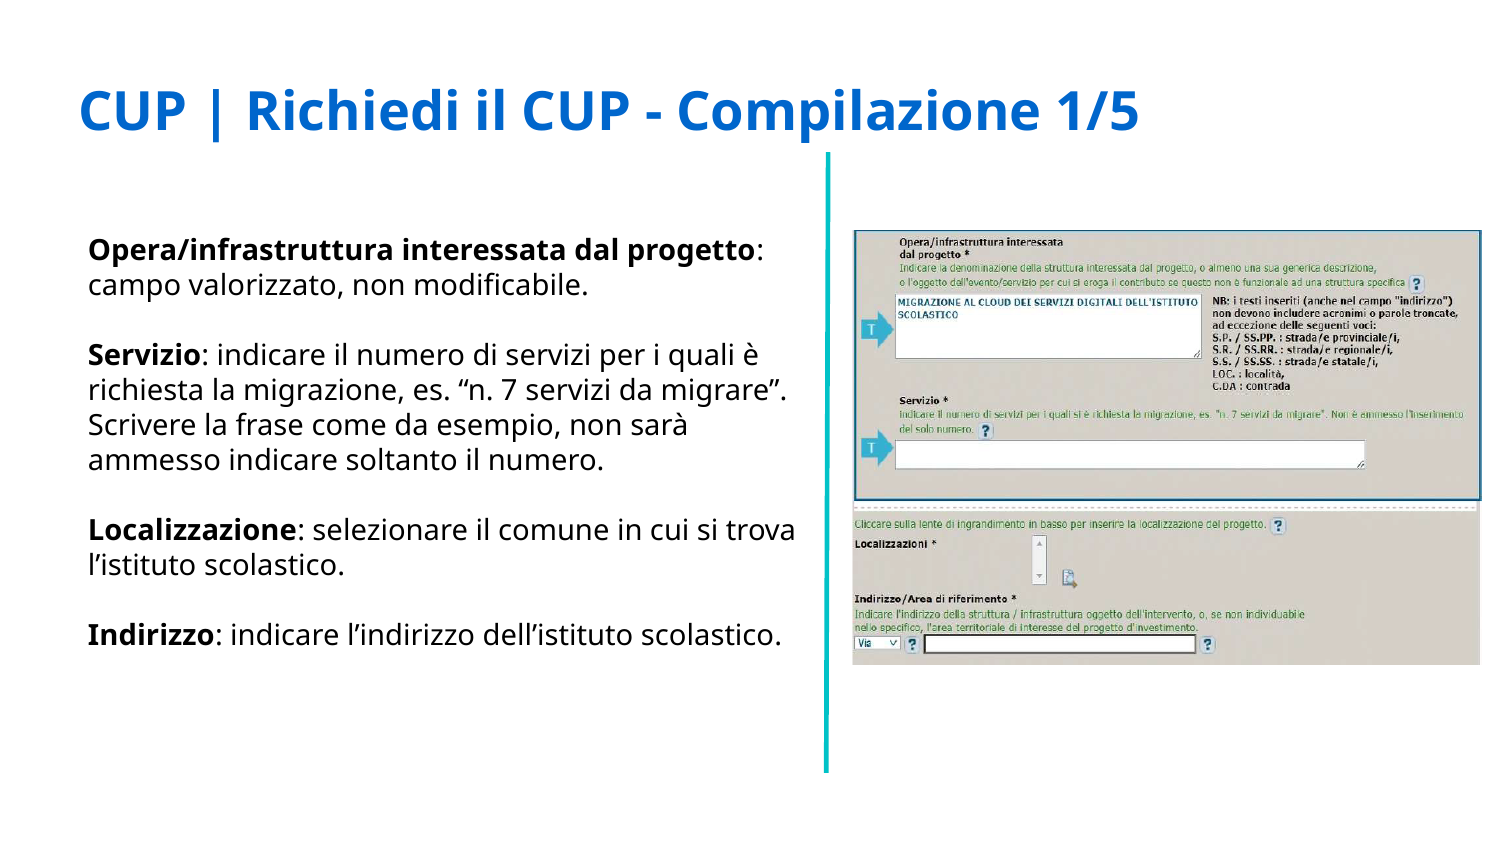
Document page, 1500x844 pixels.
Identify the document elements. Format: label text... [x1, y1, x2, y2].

subtitle Opera/infrastruttura interessata dal progetto: campo valorizzato, non modificabile. Servizio: indicare il numero di servizi per i quali è richiesta la migrazione, es. “n. 7 servizi da migrare”. Scrivere la frase come da esempio, non sarà ammesso indicare soltanto il numero. Localizzazione: selezionare il comune in cui si trova l’istituto scolastico. Indirizzo: indicare l’indirizzo dell’istituto scolastico. [72, 216, 816, 678]
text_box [825, 151, 829, 774]
text_box CUP | Richiedi il CUP - Compilazione 1/5 [63, 64, 1197, 153]
picture [849, 225, 1485, 668]
